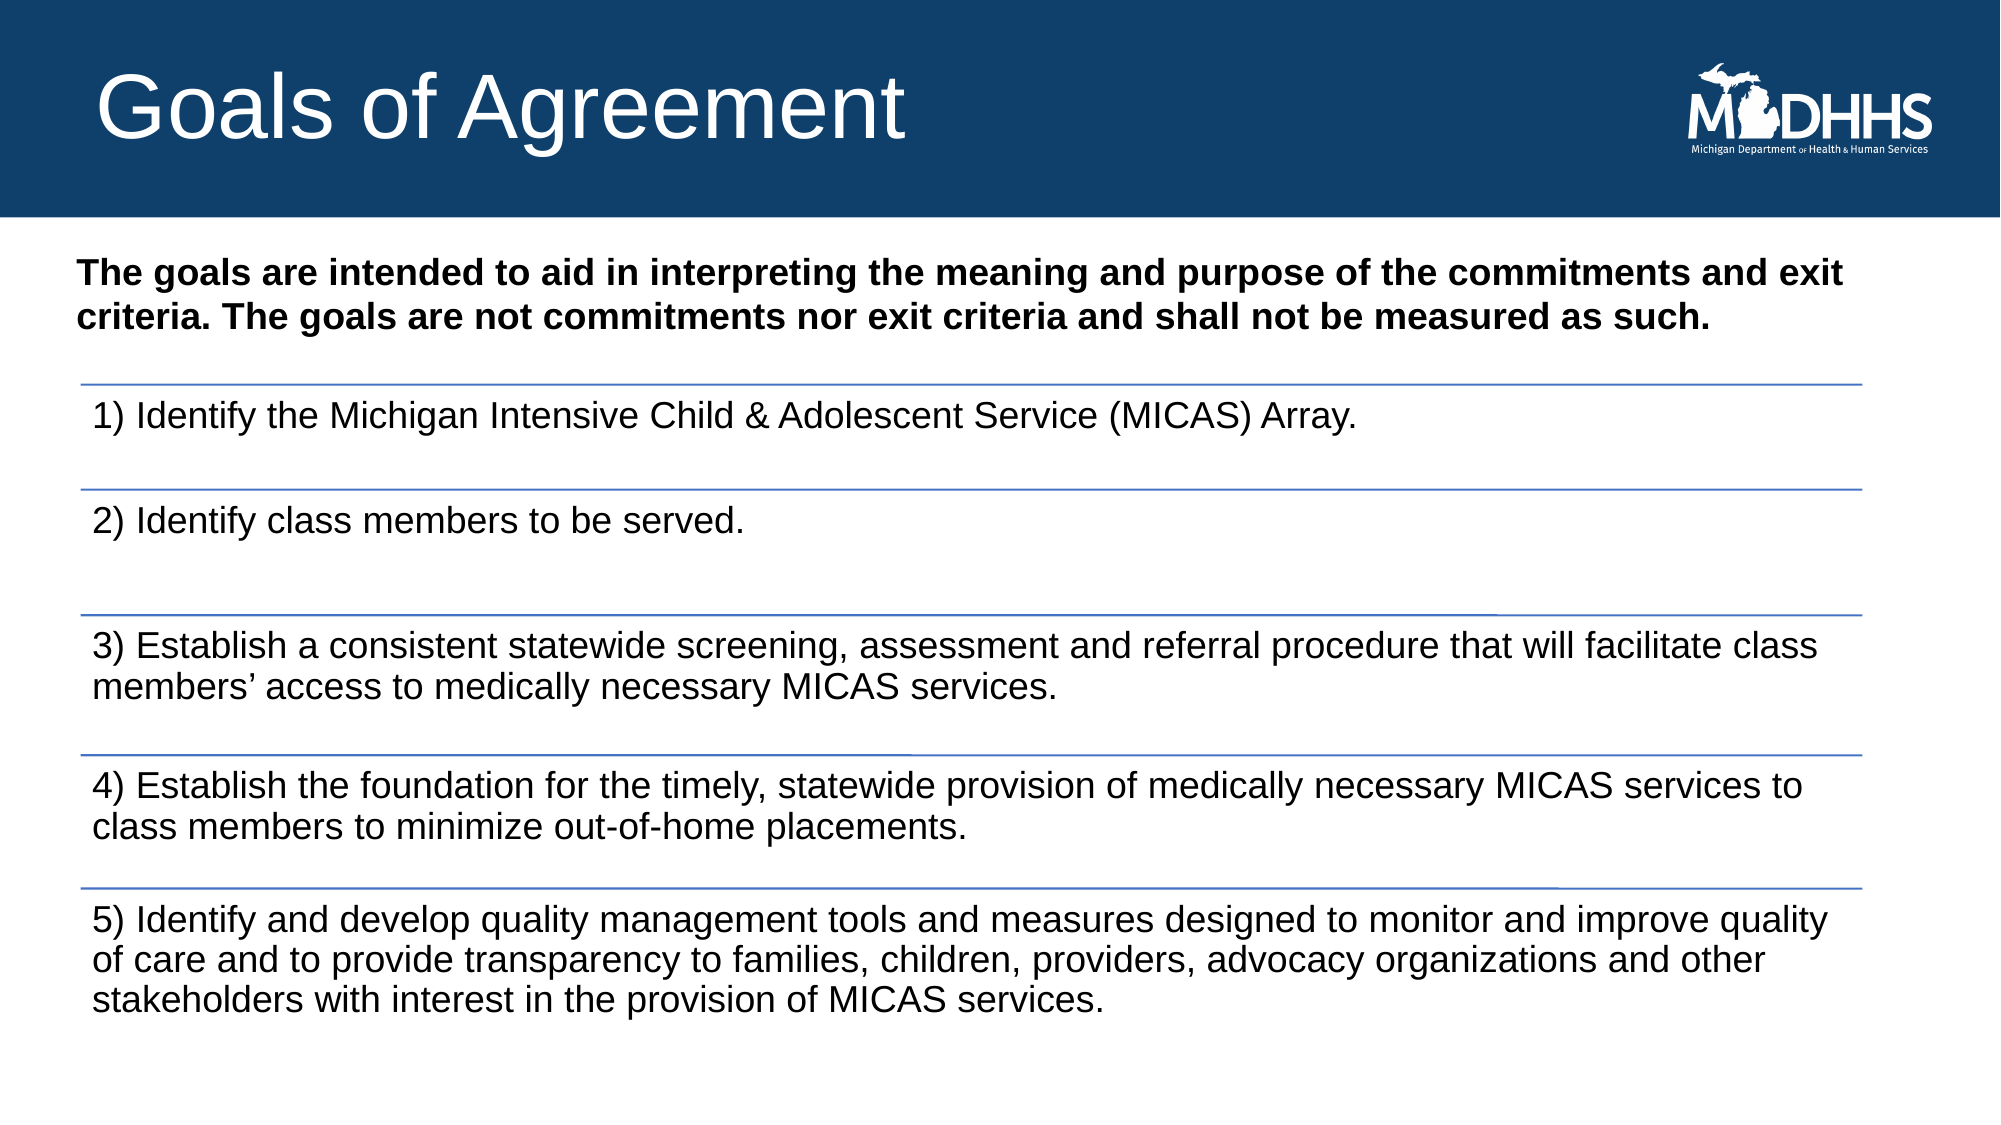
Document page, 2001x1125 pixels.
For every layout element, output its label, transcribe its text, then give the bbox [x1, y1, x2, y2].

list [80, 384, 1863, 1069]
title Goals of Agreement [80, 0, 1621, 218]
picture [1688, 63, 1932, 155]
text_box The goals are intended to aid in interpreting the meaning and purpose of the commitments and exit criteria. The goals are not commitments nor exit criteria and shall not be measured as such. [61, 240, 1913, 345]
